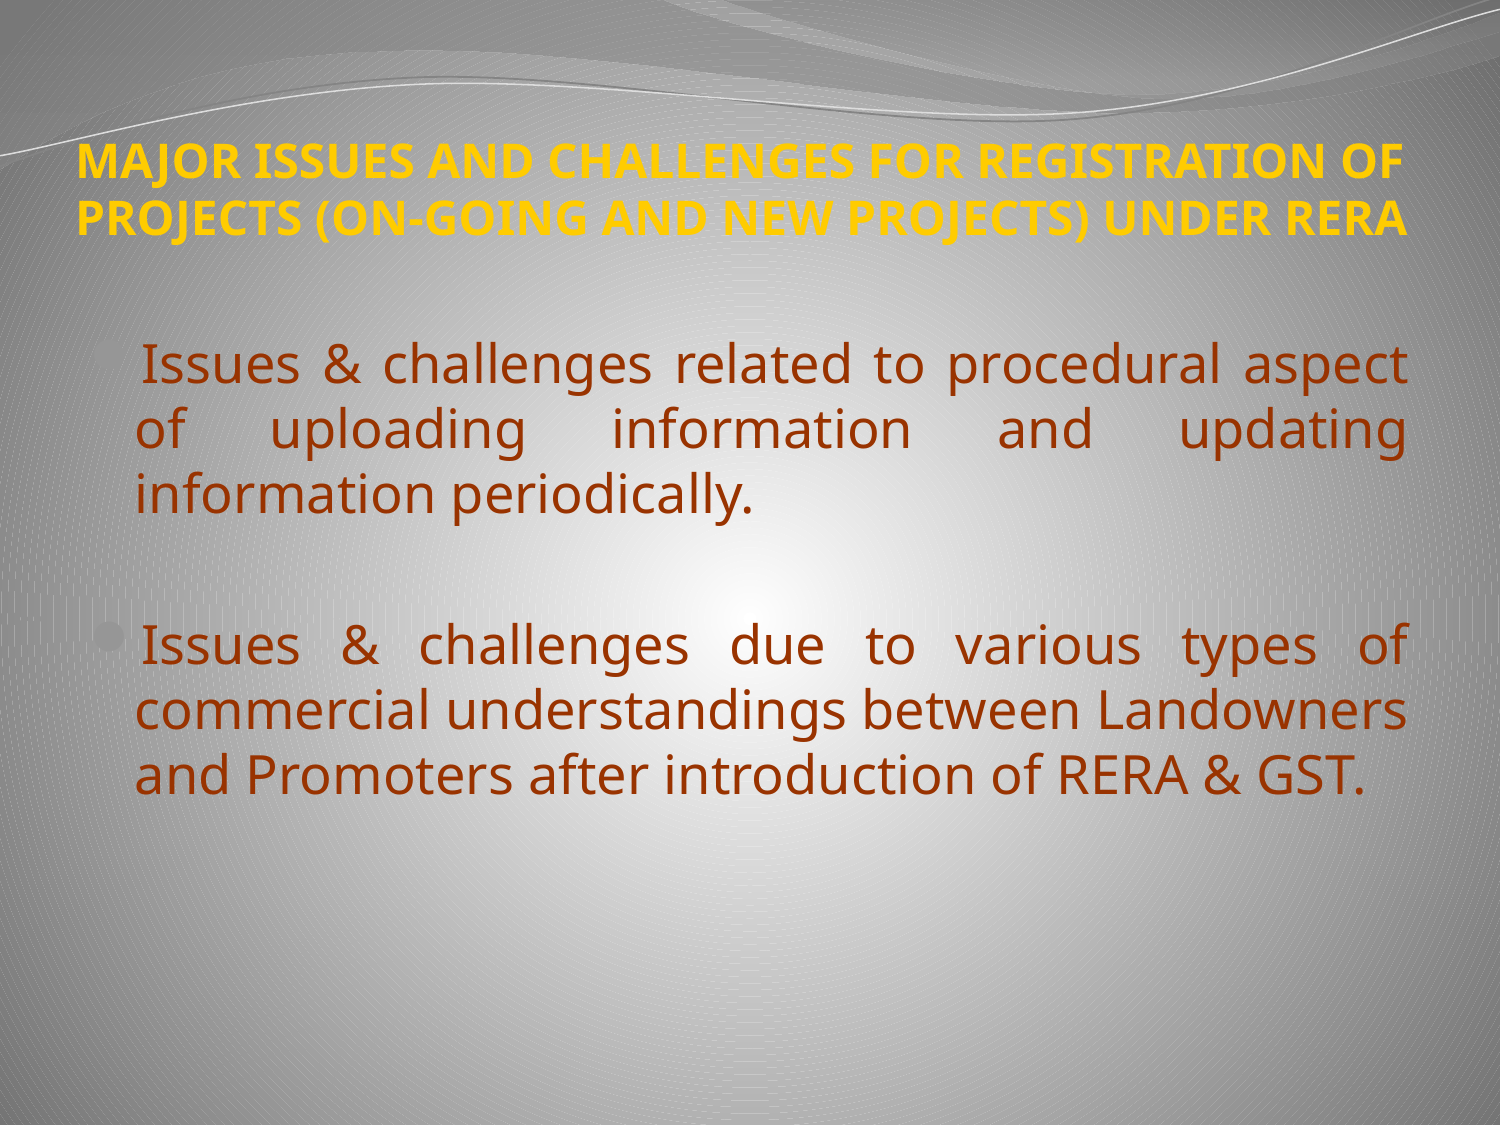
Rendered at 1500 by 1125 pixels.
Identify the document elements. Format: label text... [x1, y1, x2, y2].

list Issues & challenges related to procedural aspect of uploading information and updating information periodically. Issues & challenges due to various types of commercial understandings between Landowners and Promoters after introduction of RERA & GST. [75, 246, 1425, 1038]
title MAJOR ISSUES AND CHALLENGES FOR REGISTRATION OF PROJECTS (ON-GOING AND NEW PROJECTS) UNDER RERA [75, 115, 1425, 246]
